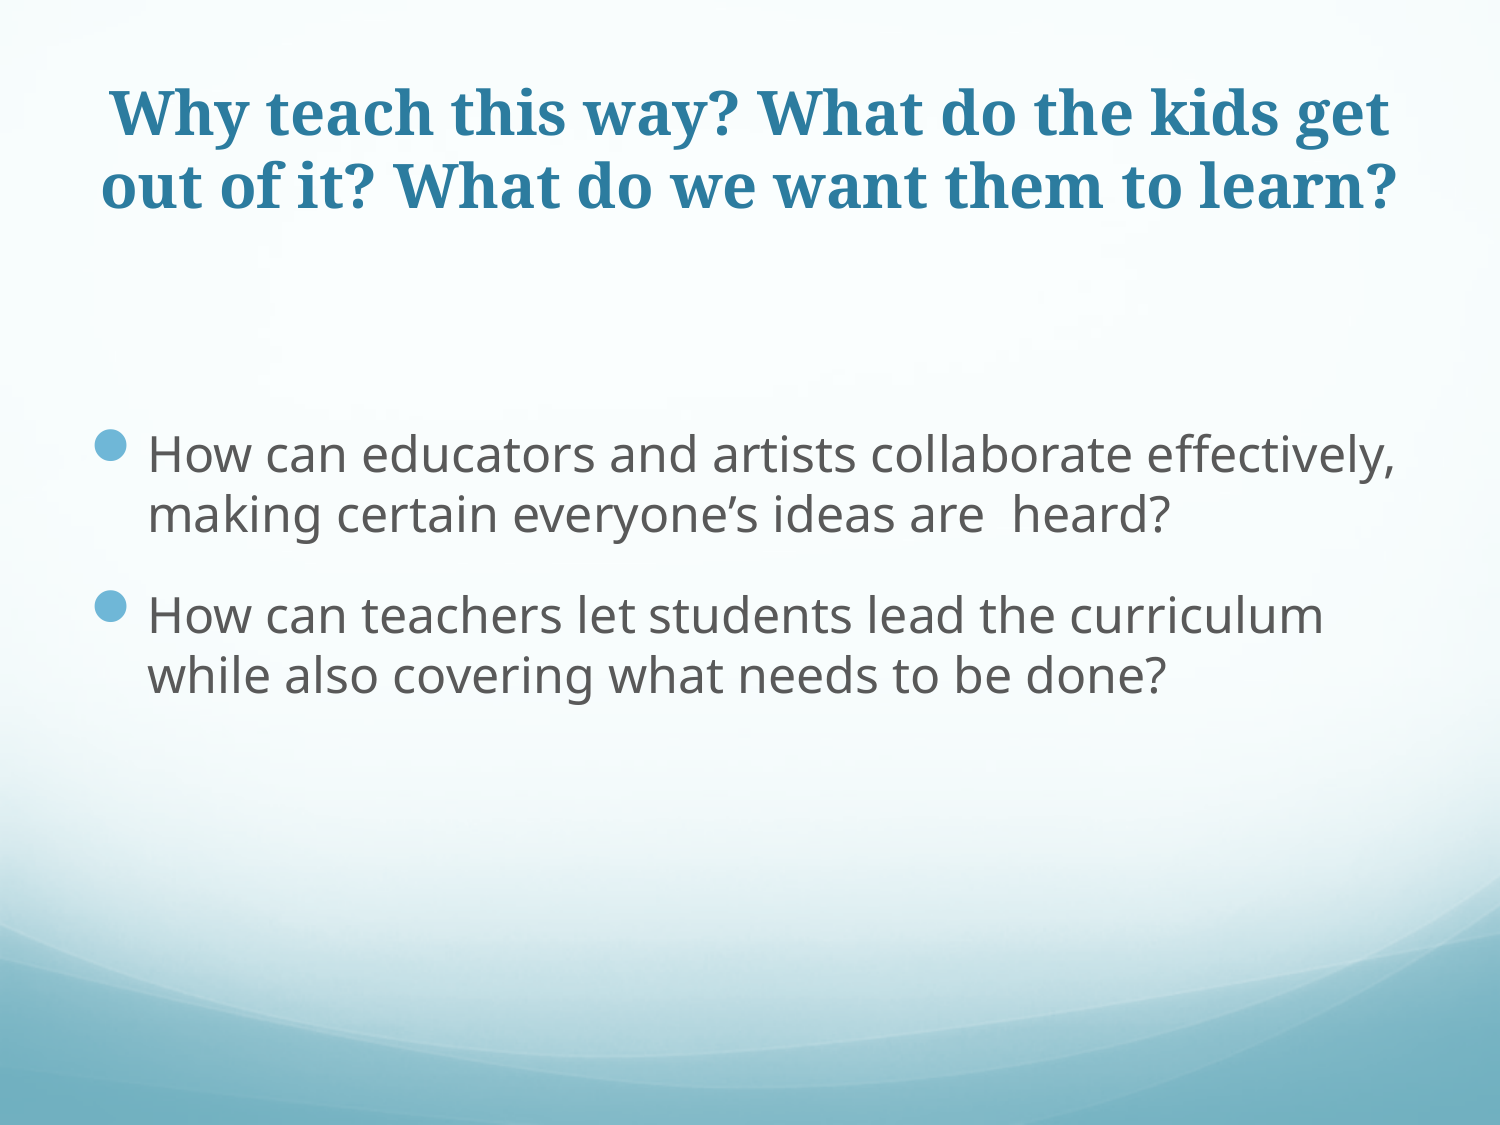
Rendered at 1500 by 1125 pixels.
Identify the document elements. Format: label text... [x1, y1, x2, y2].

title Why teach this way? What do the kids get out of it? What do we want them to learn? [75, 45, 1425, 325]
list How can educators and artists collaborate effectively, making certain everyone’s ideas are heard? How can teachers let students lead the curriculum while also covering what needs to be done? [75, 414, 1425, 1005]
